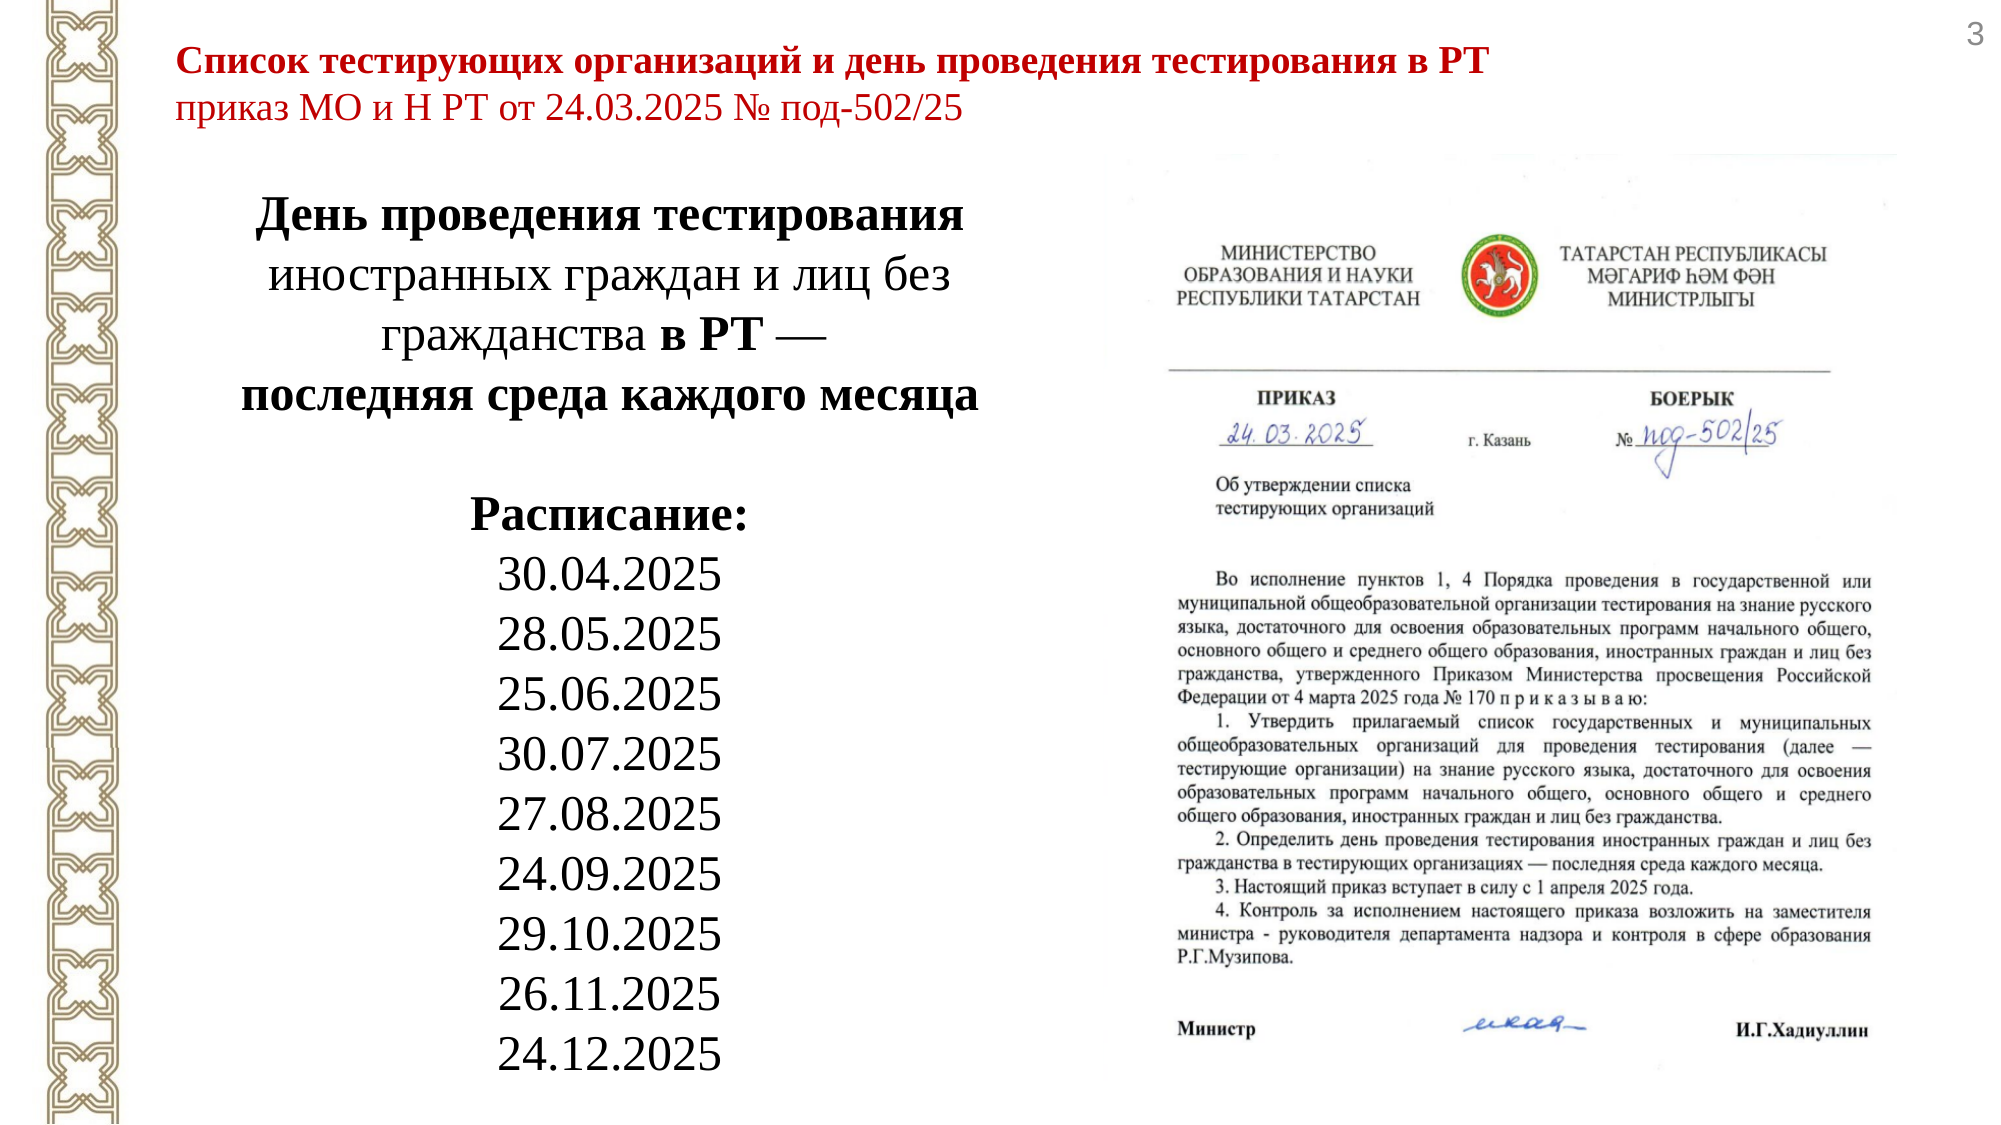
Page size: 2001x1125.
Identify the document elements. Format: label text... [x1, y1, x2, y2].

text_box День проведения тестирования иностранных граждан и лиц без гражданства в РТ — последняя среда каждого месяца Расписание: 30.04.2025 28.05.2025 25.06.2025 30.07.2025 27.08.2025 24.09.2025 29.10.2025 26.11.2025 24.12.2025 [177, 173, 1043, 1089]
picture [0, 0, 2001, 1125]
text_box Список тестирующих организаций и день проведения тестирования в РТ приказ МО и Н РТ от 24.03.2025 № под-502/25 [160, 26, 1750, 136]
slide_number 3 [1533, 2, 2000, 63]
